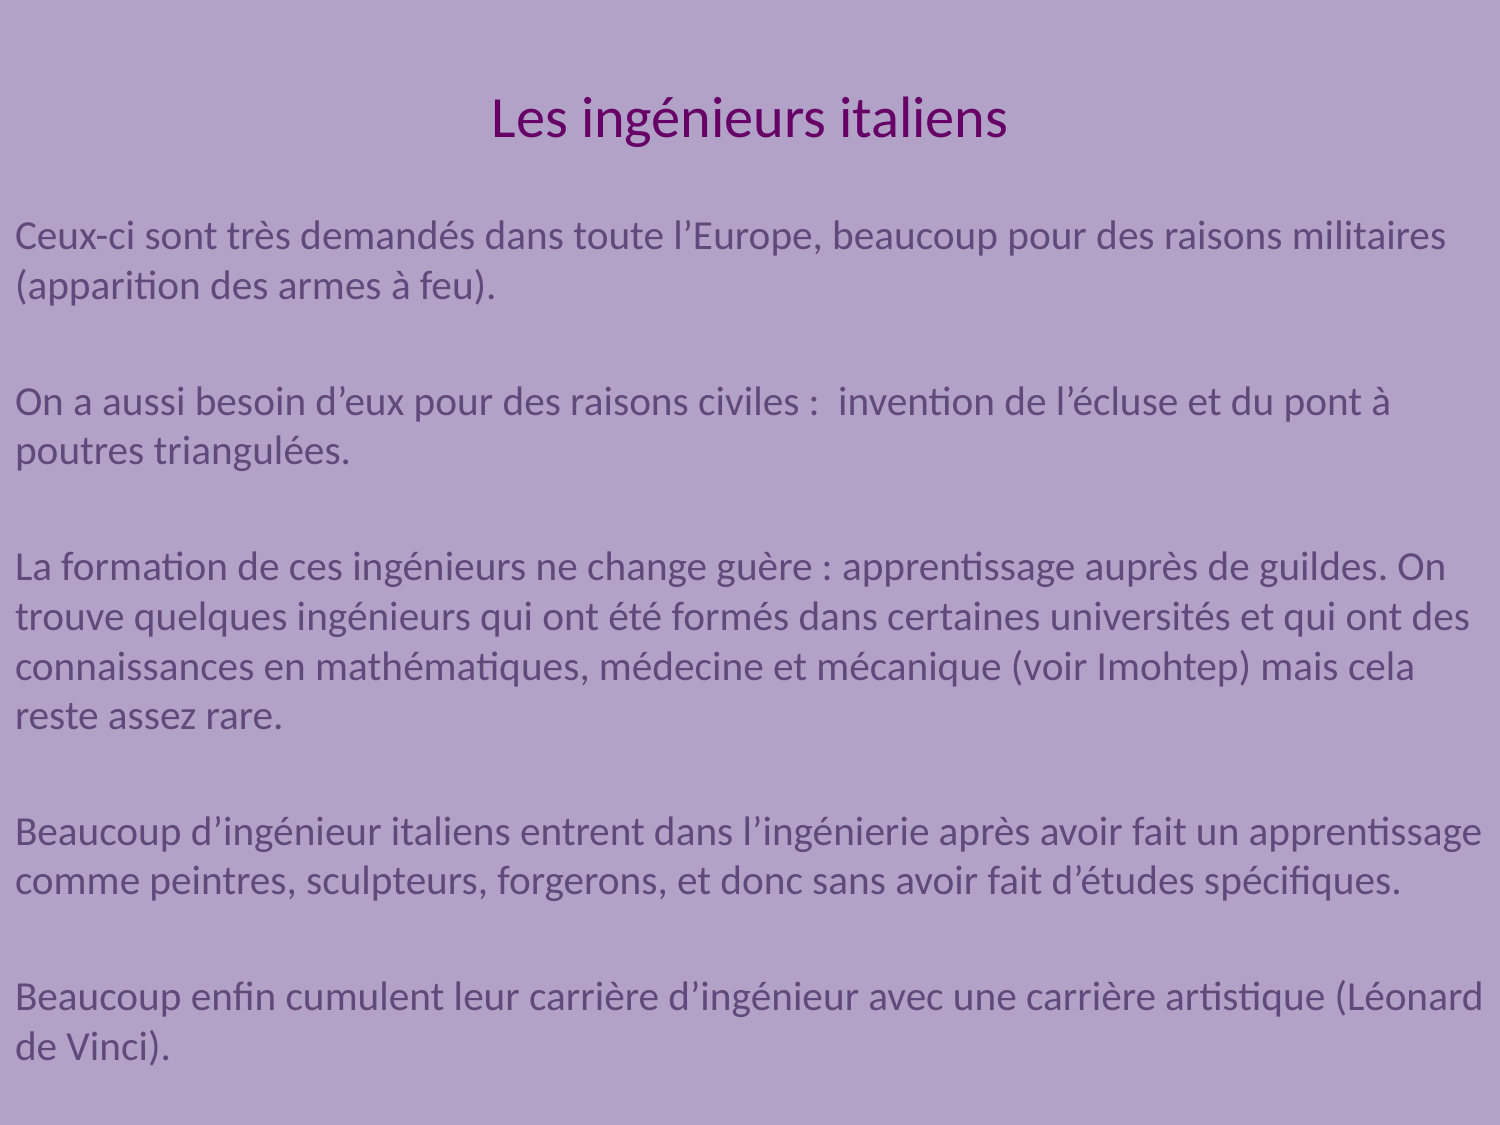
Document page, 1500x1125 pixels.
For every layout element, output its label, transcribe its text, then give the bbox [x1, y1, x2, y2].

title Les ingénieurs italiens [75, 45, 1425, 183]
list Ceux-ci sont très demandés dans toute l’Europe, beaucoup pour des raisons militaires (apparition des armes à feu). On a aussi besoin d’eux pour des raisons civiles : invention de l’écluse et du pont à poutres triangulées. La formation de ces ingénieurs ne change guère : apprentissage auprès de guildes. On trouve quelques ingénieurs qui ont été formés dans certaines universités et qui ont des connaissances en mathématiques, médecine et mécanique (voir Imohtep) mais cela reste assez rare. Beaucoup d’ingénieur italiens entrent dans l’ingénierie après avoir fait un apprentissage comme peintres, sculpteurs, forgerons, et donc sans avoir fait d’études spécifiques. Beaucoup enfin cumulent leur carrière d’ingénieur avec une carrière artistique (Léonard de Vinci). [0, 201, 1500, 1125]
